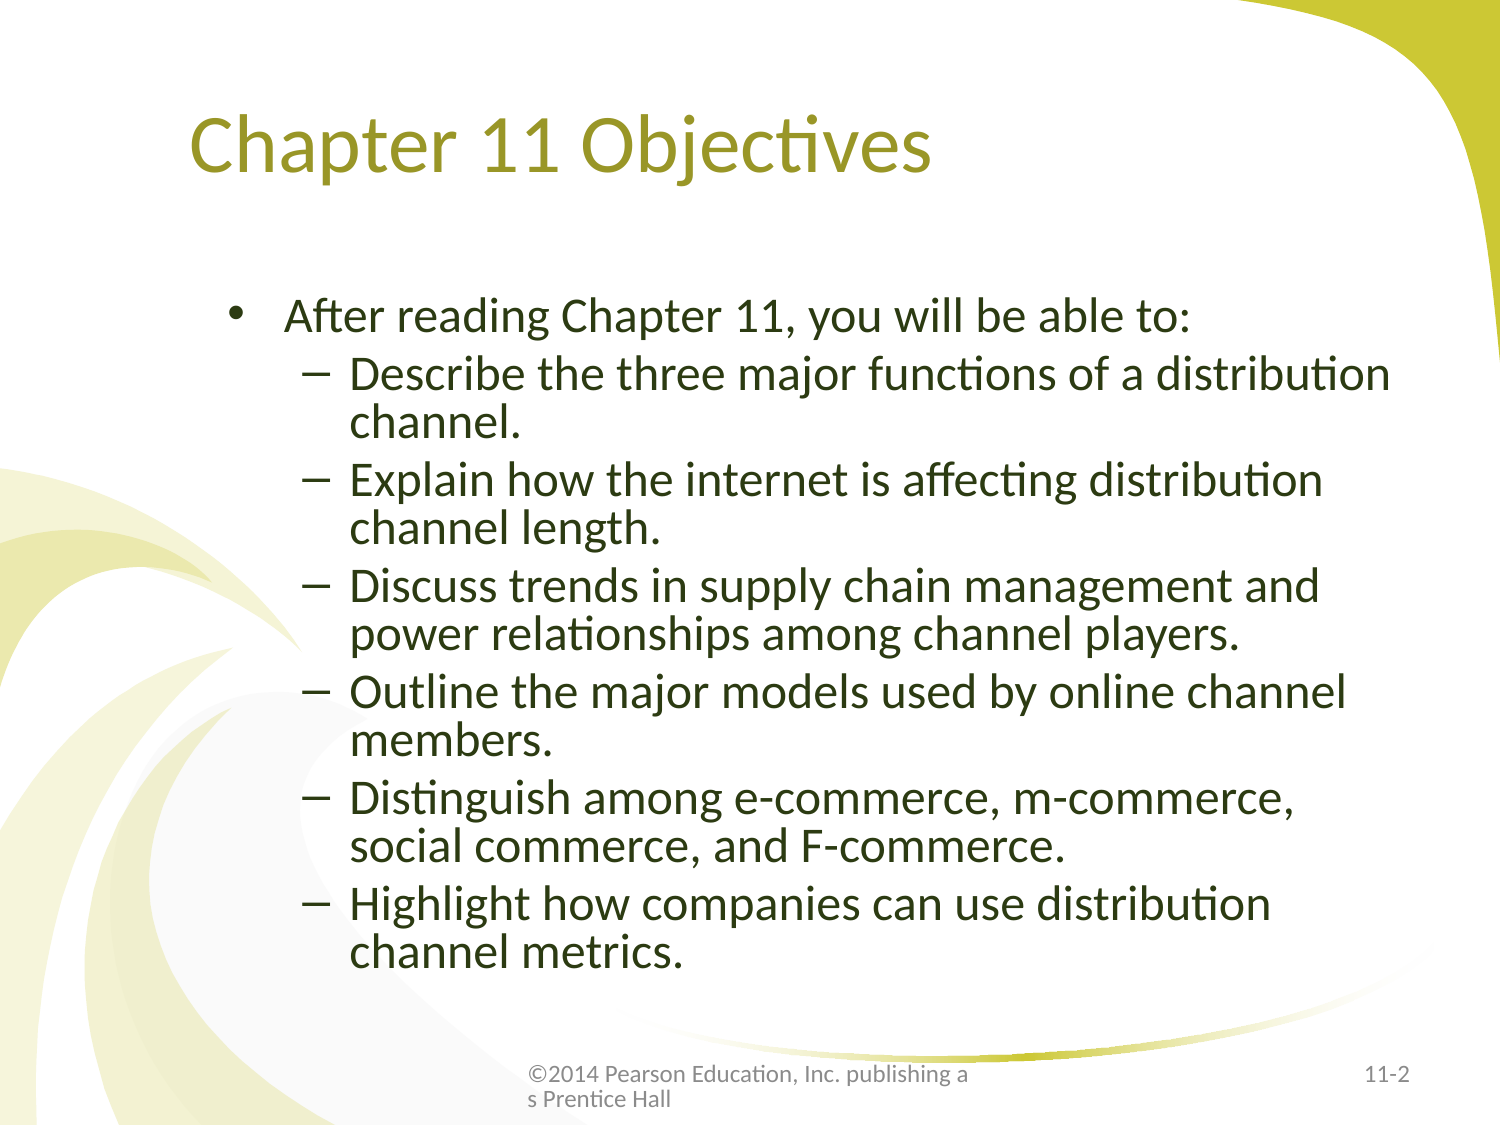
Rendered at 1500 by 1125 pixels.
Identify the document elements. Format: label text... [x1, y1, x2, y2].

title Chapter 11 Objectives [174, 45, 1425, 233]
footer ©2014 Pearson Education, Inc. publishing as Prentice Hall [512, 1042, 988, 1103]
list After reading Chapter 11, you will be able to: Describe the three major functions of a distribution channel. Explain how the internet is affecting distribution channel length. Discuss trends in supply chain management and power relationships among channel players. Outline the major models used by online channel members. Distinguish among e-commerce, m-commerce, social commerce, and F-commerce. Highlight how companies can use distribution channel metrics. [212, 275, 1425, 1038]
slide_number 11-2 [1074, 1042, 1425, 1103]
